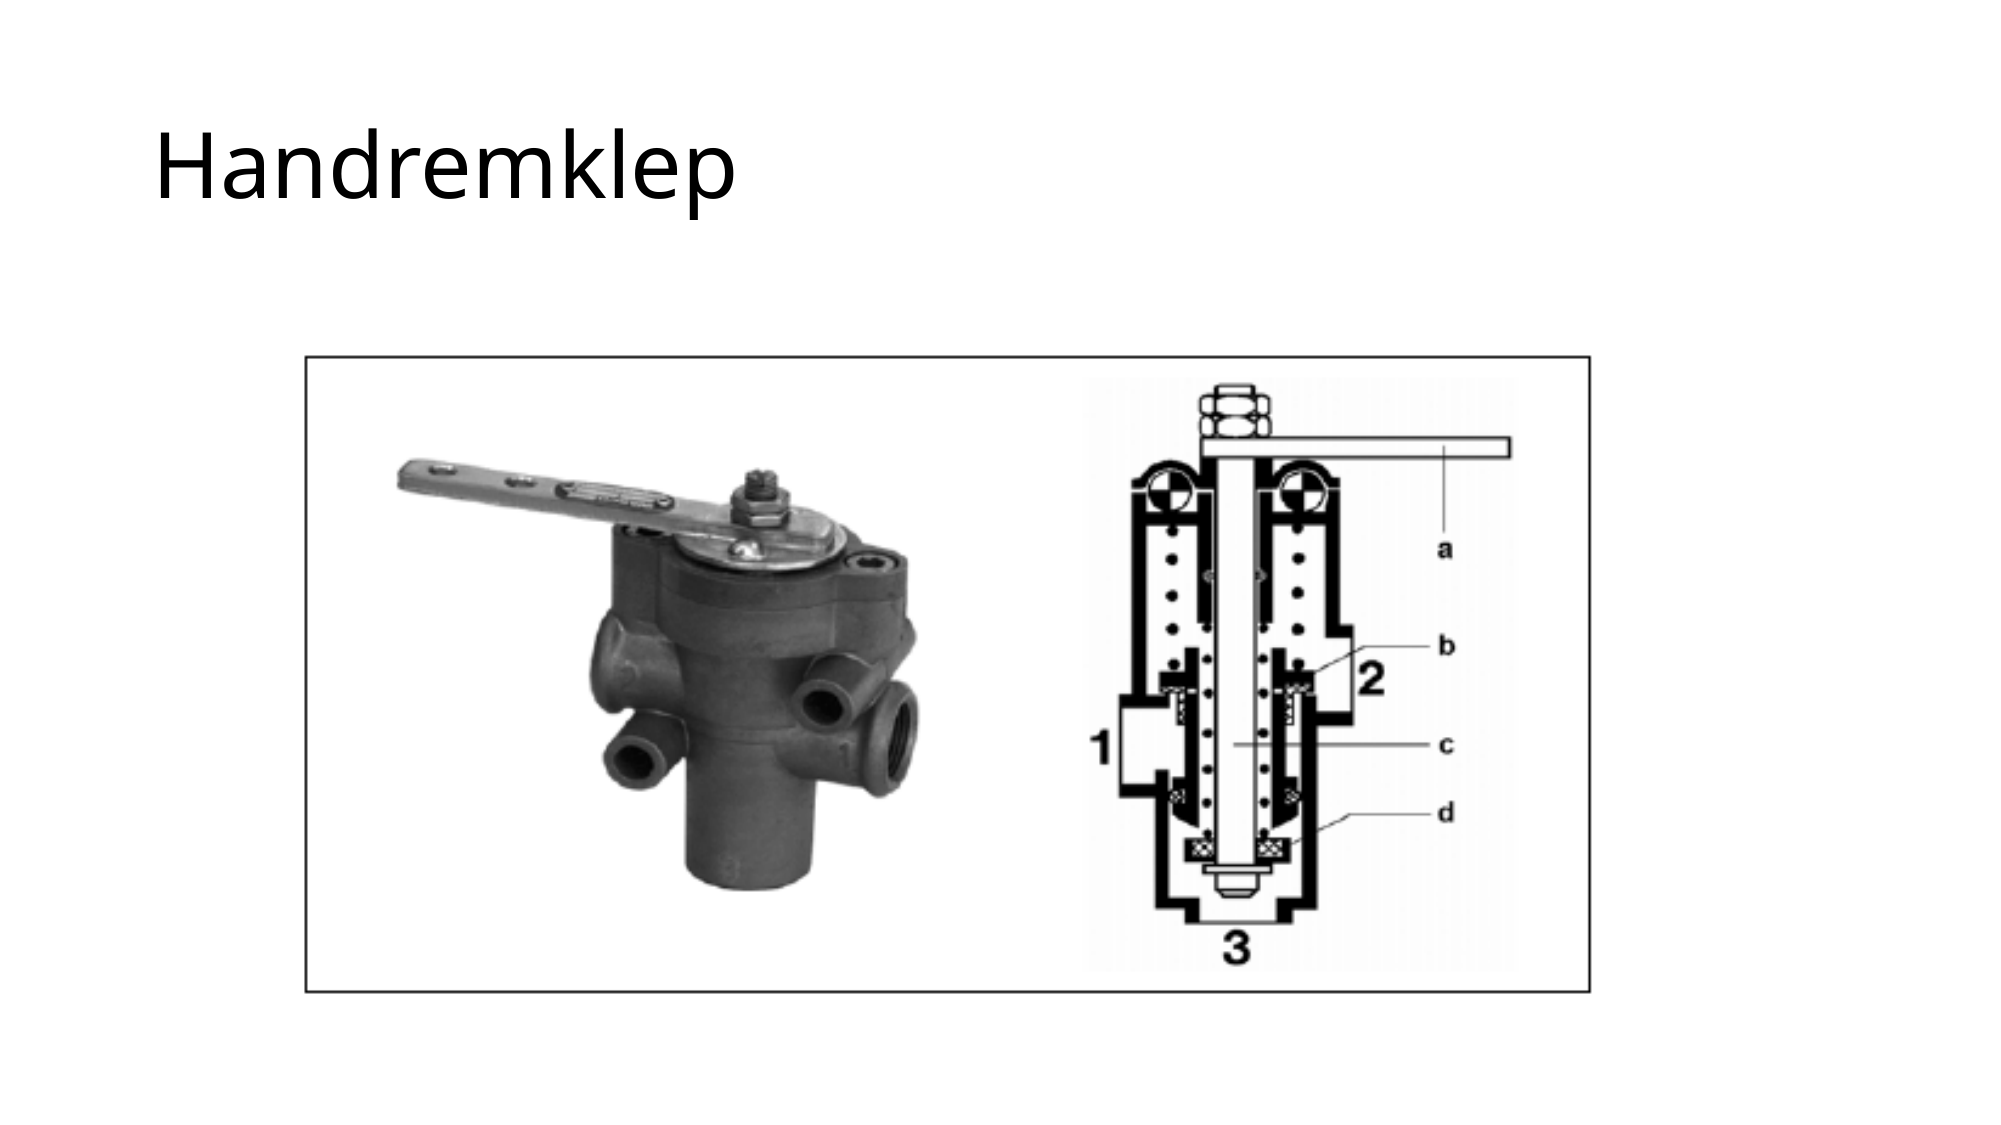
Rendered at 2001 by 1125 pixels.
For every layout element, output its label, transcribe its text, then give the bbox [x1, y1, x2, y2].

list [286, 342, 1611, 1023]
title Handremklep [137, 59, 1863, 278]
